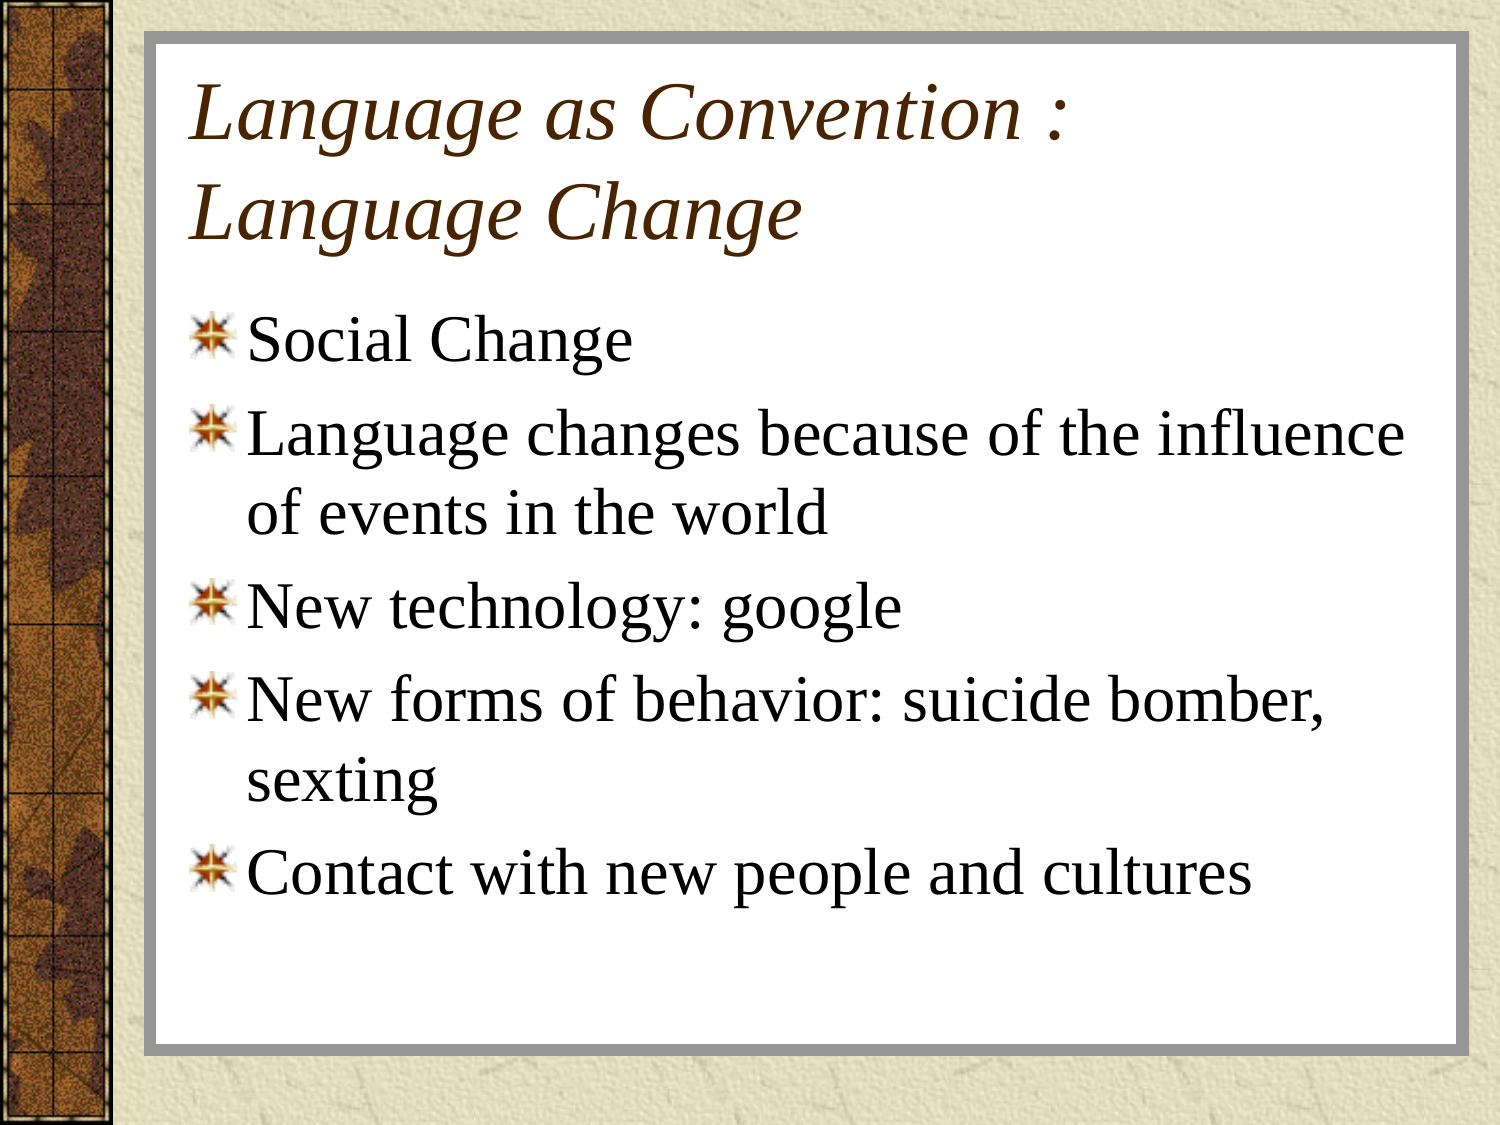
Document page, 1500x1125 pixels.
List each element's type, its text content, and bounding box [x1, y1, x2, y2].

title Language as Convention : Language Change [174, 62, 1450, 250]
list Social Change Language changes because of the influence of events in the world New technology: google New forms of behavior: suicide bomber, sexting Contact with new people and cultures [174, 287, 1450, 963]
picture [0, 0, 1500, 1125]
